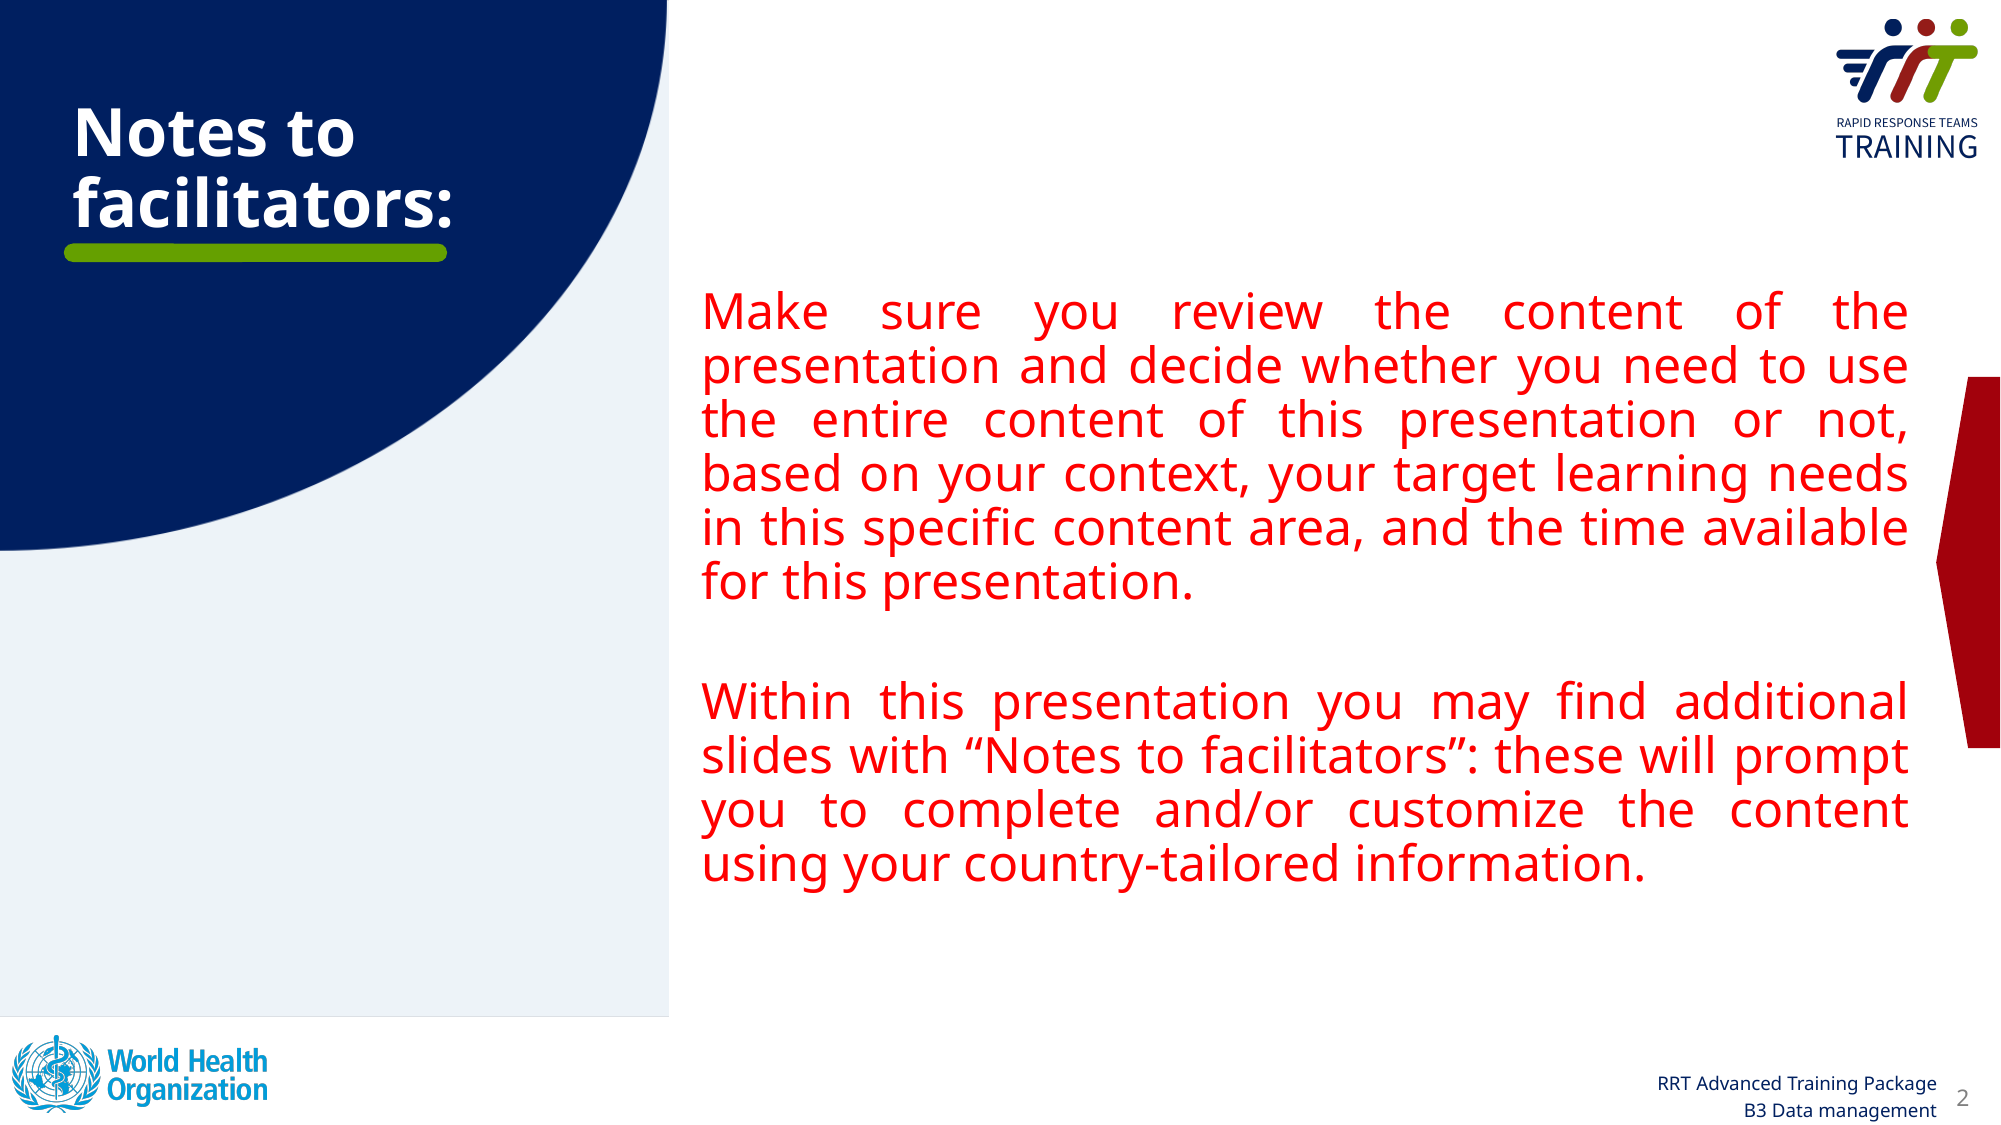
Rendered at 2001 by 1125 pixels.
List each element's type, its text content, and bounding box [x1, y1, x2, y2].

picture [58, 1050, 64, 1058]
picture [12, 1083, 48, 1113]
list Make sure you review the content of the presentation and decide whether you need to use the entire content of this presentation or not, based on your context, your target learning needs in this specific content area, and the time available for this presentation. Within this presentation you may find additional slides with “Notes to facilitators”: these will prompt you to complete and/or customize the content using your country-tailored information. [700, 285, 1911, 840]
picture [1835, 19, 1978, 167]
picture [0, 0, 669, 1018]
text_box Notes to facilitators: [57, 91, 593, 254]
picture [12, 1035, 267, 1113]
